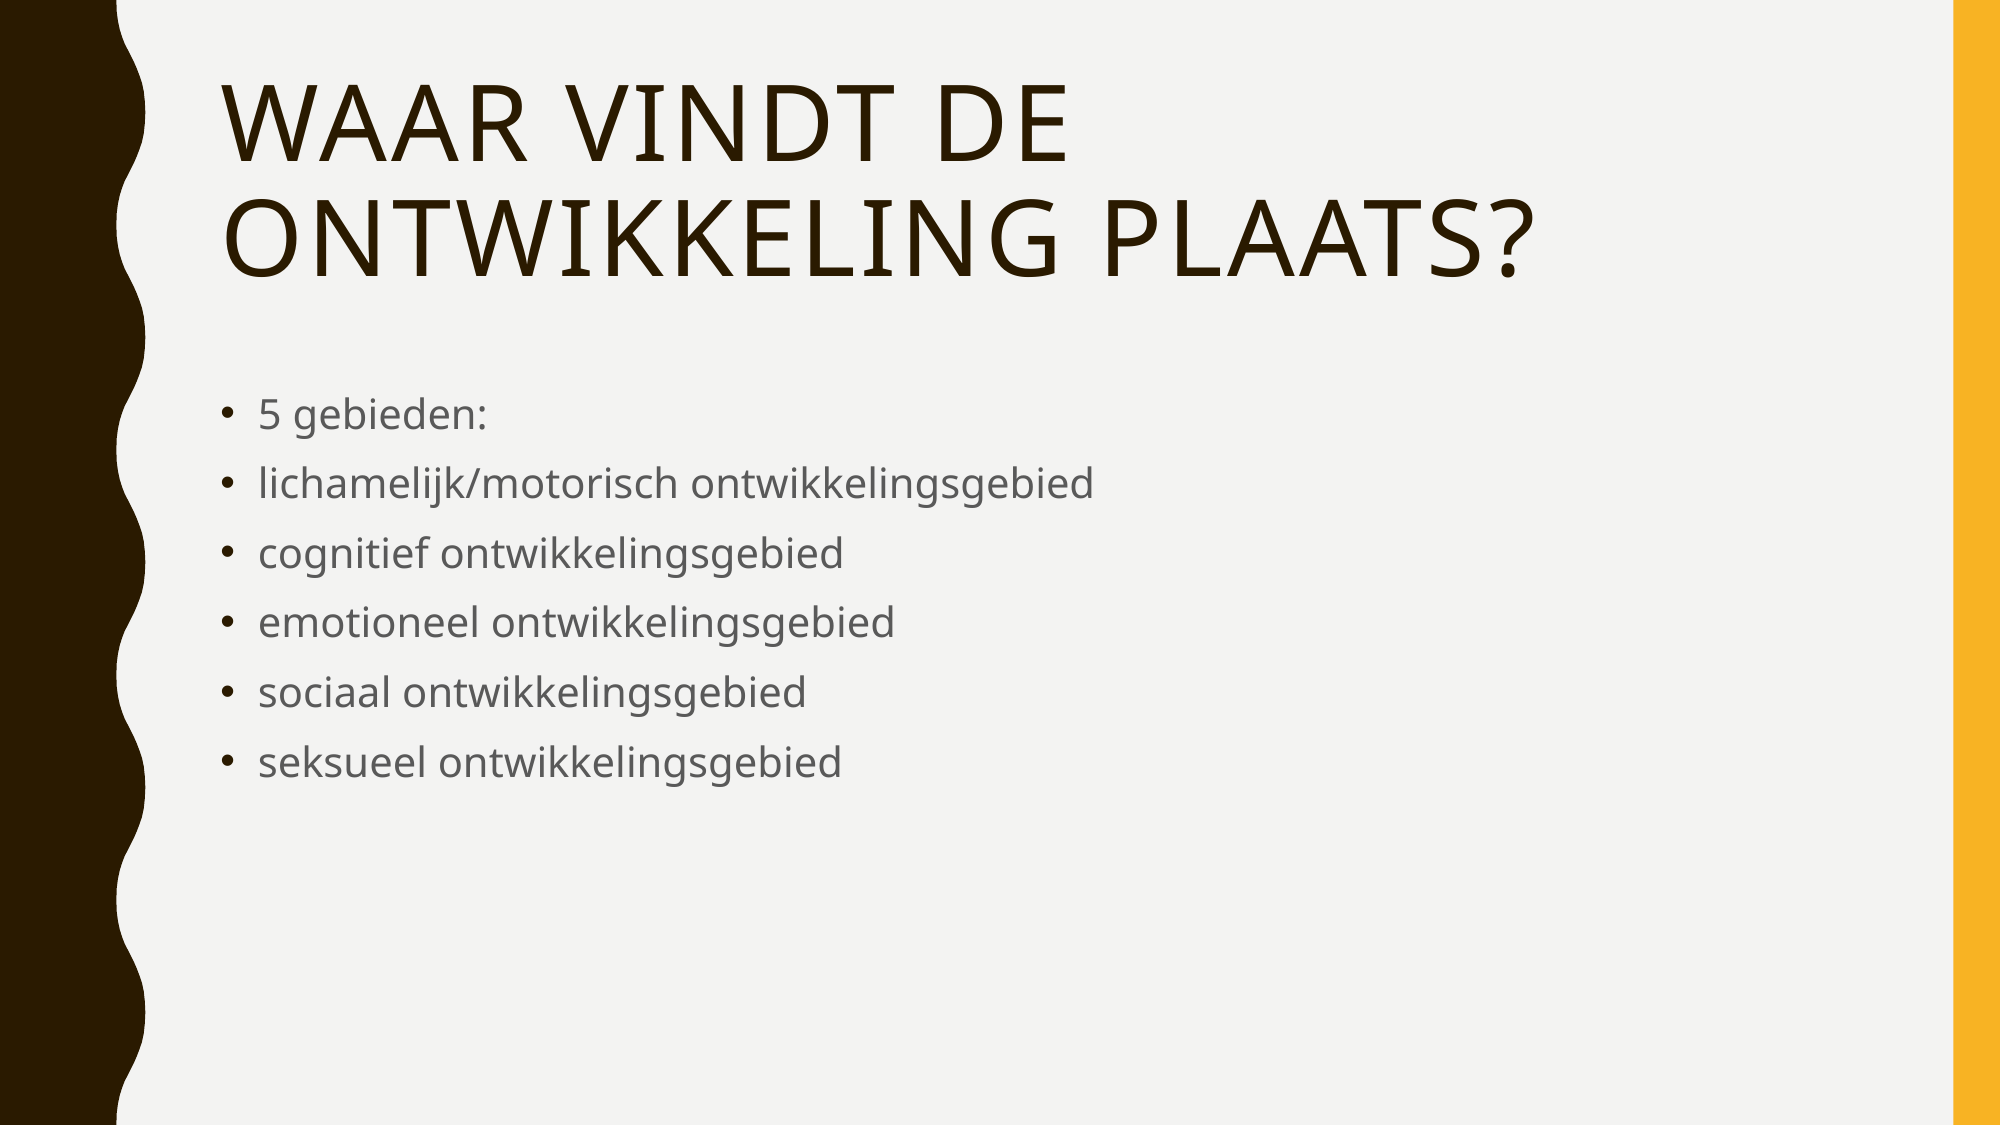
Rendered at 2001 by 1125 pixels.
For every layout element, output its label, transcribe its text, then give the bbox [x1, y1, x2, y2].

list 5 gebieden: lichamelijk/motorisch ontwikkelingsgebied cognitief ontwikkelingsgebied emotioneel ontwikkelingsgebied sociaal ontwikkelingsgebied seksueel ontwikkelingsgebied [205, 375, 1875, 965]
title Waar vindt de ontwikkeling plaats? [205, 62, 1875, 308]
